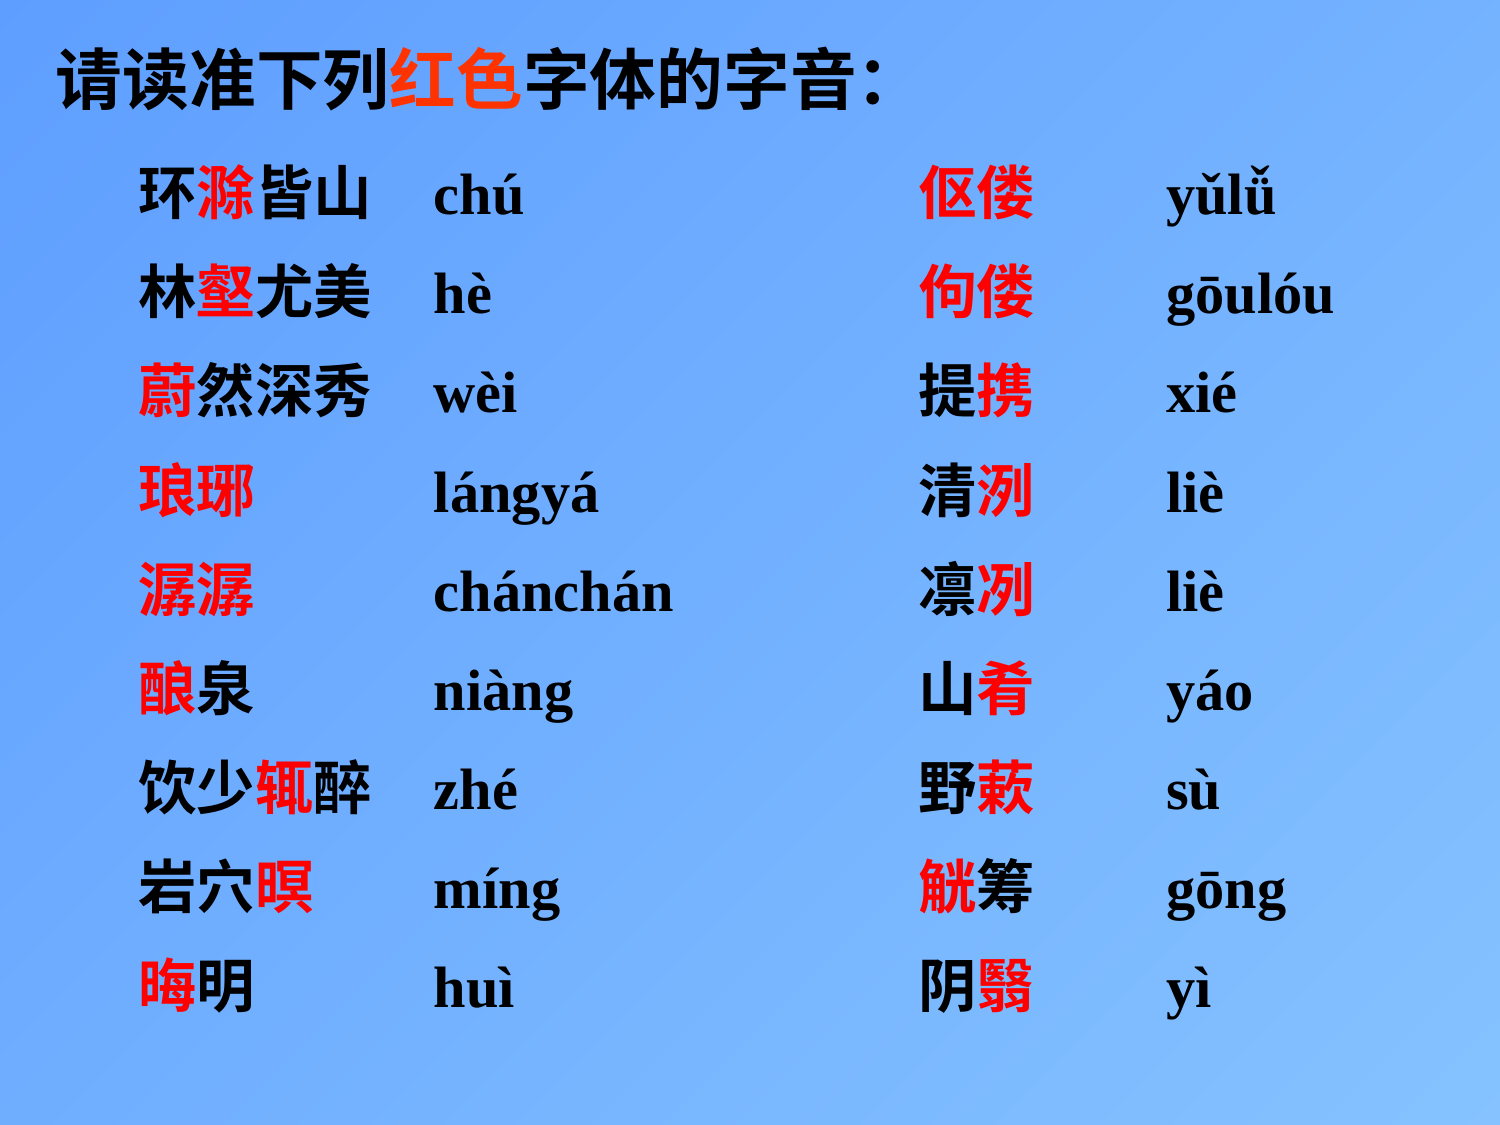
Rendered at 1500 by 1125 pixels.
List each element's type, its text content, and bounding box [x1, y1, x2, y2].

text_box 伛偻 佝偻 提携 清洌 凛冽 山肴 野蔌 觥筹 阴翳 [903, 148, 1129, 1027]
text_box 请读准下列红色字体的字音： [41, 30, 1046, 126]
text_box yǔlǚ gōulóu xié liè liè yáo sù gōng yì [1151, 148, 1427, 1027]
text_box chú hè wèi lángyá chánchán niàng zhé míng huì [419, 148, 703, 1027]
text_box 环滁皆山 林壑尤美 蔚然深秀 琅琊 潺潺 酿泉 饮少辄醉 岩穴暝 晦明 [123, 148, 406, 1027]
